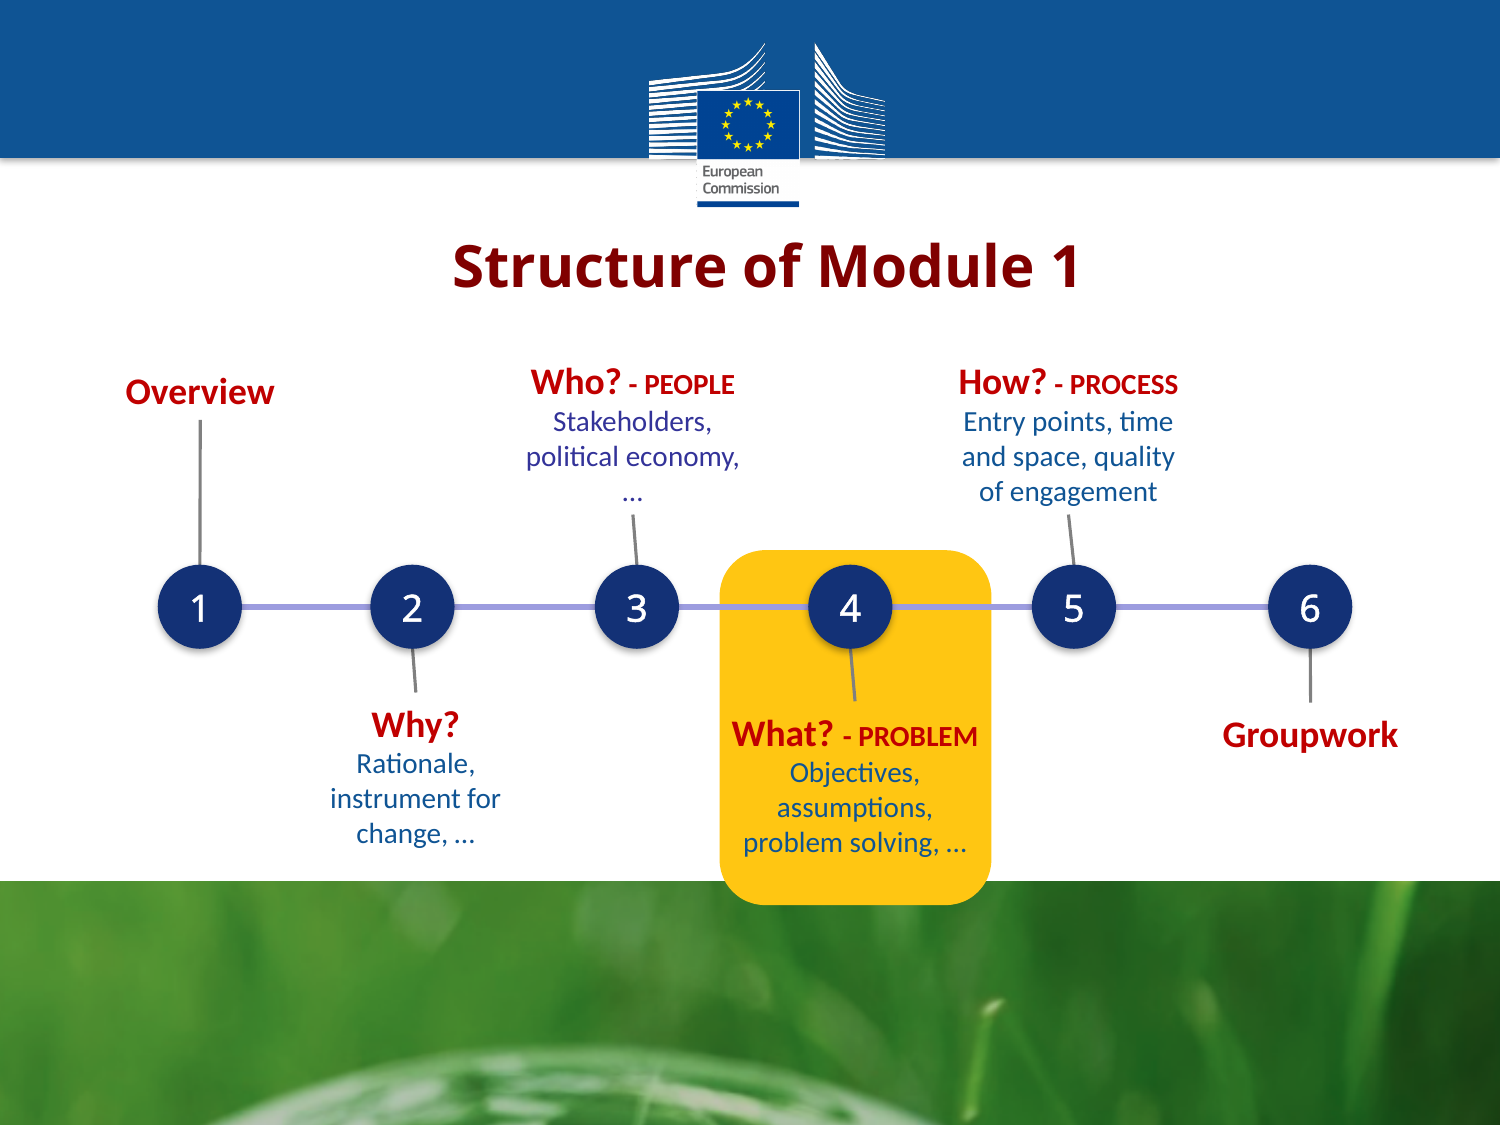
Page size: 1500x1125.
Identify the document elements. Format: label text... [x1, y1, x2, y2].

picture [649, 42, 885, 200]
picture [0, 881, 1500, 1125]
title Structure of Module 1 [39, 200, 1463, 327]
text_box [87, 349, 1424, 869]
